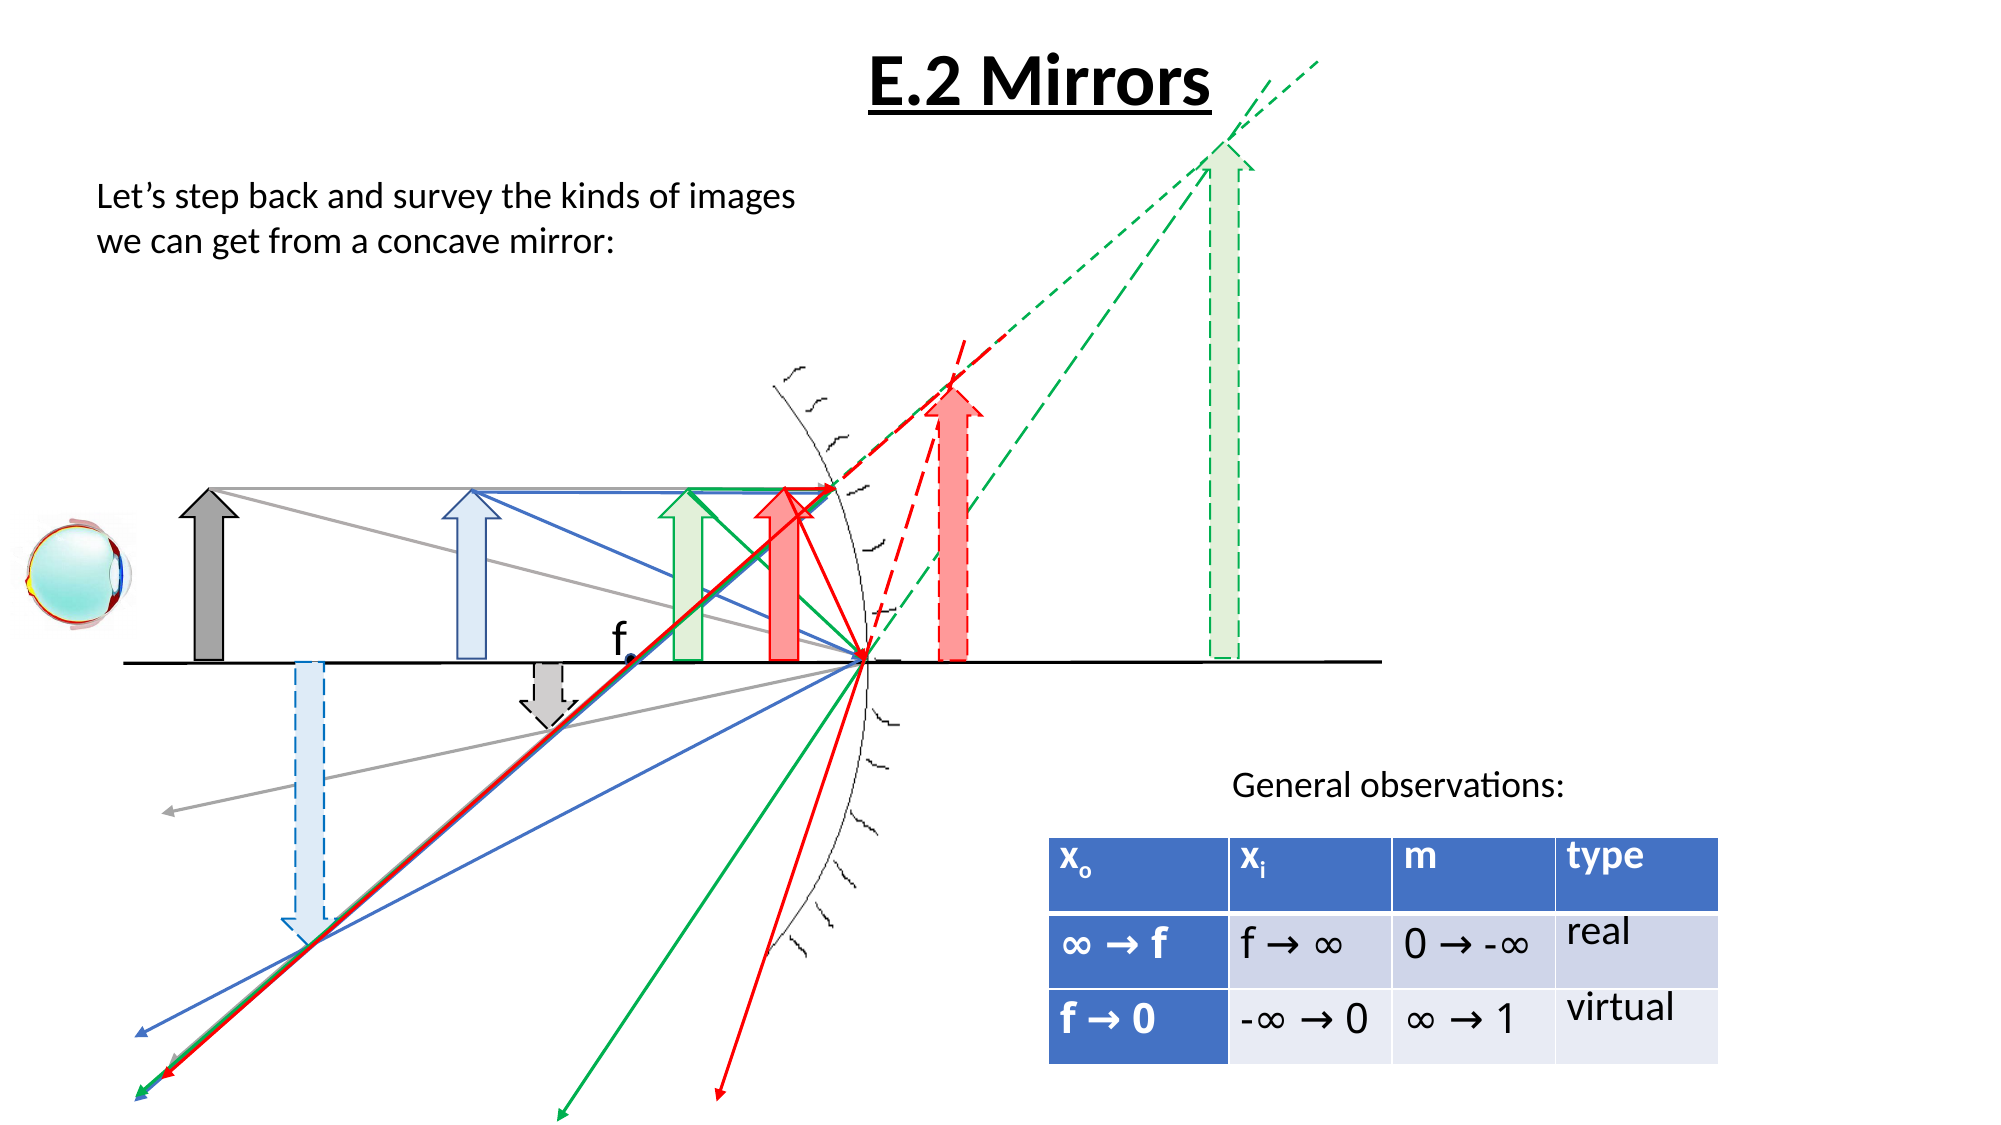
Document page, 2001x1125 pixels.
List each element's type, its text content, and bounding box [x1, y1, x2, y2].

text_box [134, 1038, 556, 1102]
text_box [10, 510, 137, 639]
table_header xo [1049, 838, 1228, 911]
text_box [865, 664, 923, 1000]
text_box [135, 491, 556, 1098]
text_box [716, 659, 865, 1102]
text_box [762, 332, 830, 486]
text_box E.2 Mirrors [853, 33, 1417, 138]
table_cell ∞ → f [1049, 916, 1228, 988]
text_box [784, 486, 864, 659]
text_box General observations: [1217, 752, 1581, 813]
table_cell 0 → -∞ [1393, 916, 1555, 988]
table_header xi [1230, 838, 1391, 911]
table_cell f → 0 [1049, 990, 1228, 1064]
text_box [830, 59, 1320, 488]
table_header m [1393, 838, 1555, 911]
table_cell real [1556, 916, 1718, 988]
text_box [556, 1080, 865, 1122]
table_cell f → ∞ [1230, 916, 1391, 988]
text_box [1209, 655, 1240, 660]
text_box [968, 334, 1006, 479]
table_cell -∞ → 0 [1230, 990, 1391, 1064]
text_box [867, 80, 1271, 655]
text_box Let’s step back and survey the kinds of images we can get from a concave mirror: [81, 163, 812, 269]
table_cell virtual [1556, 990, 1718, 1064]
table_cell ∞ → 1 [1393, 990, 1555, 1064]
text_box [161, 486, 784, 1080]
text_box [864, 332, 968, 660]
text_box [842, 334, 864, 479]
table_header type [1556, 838, 1718, 911]
